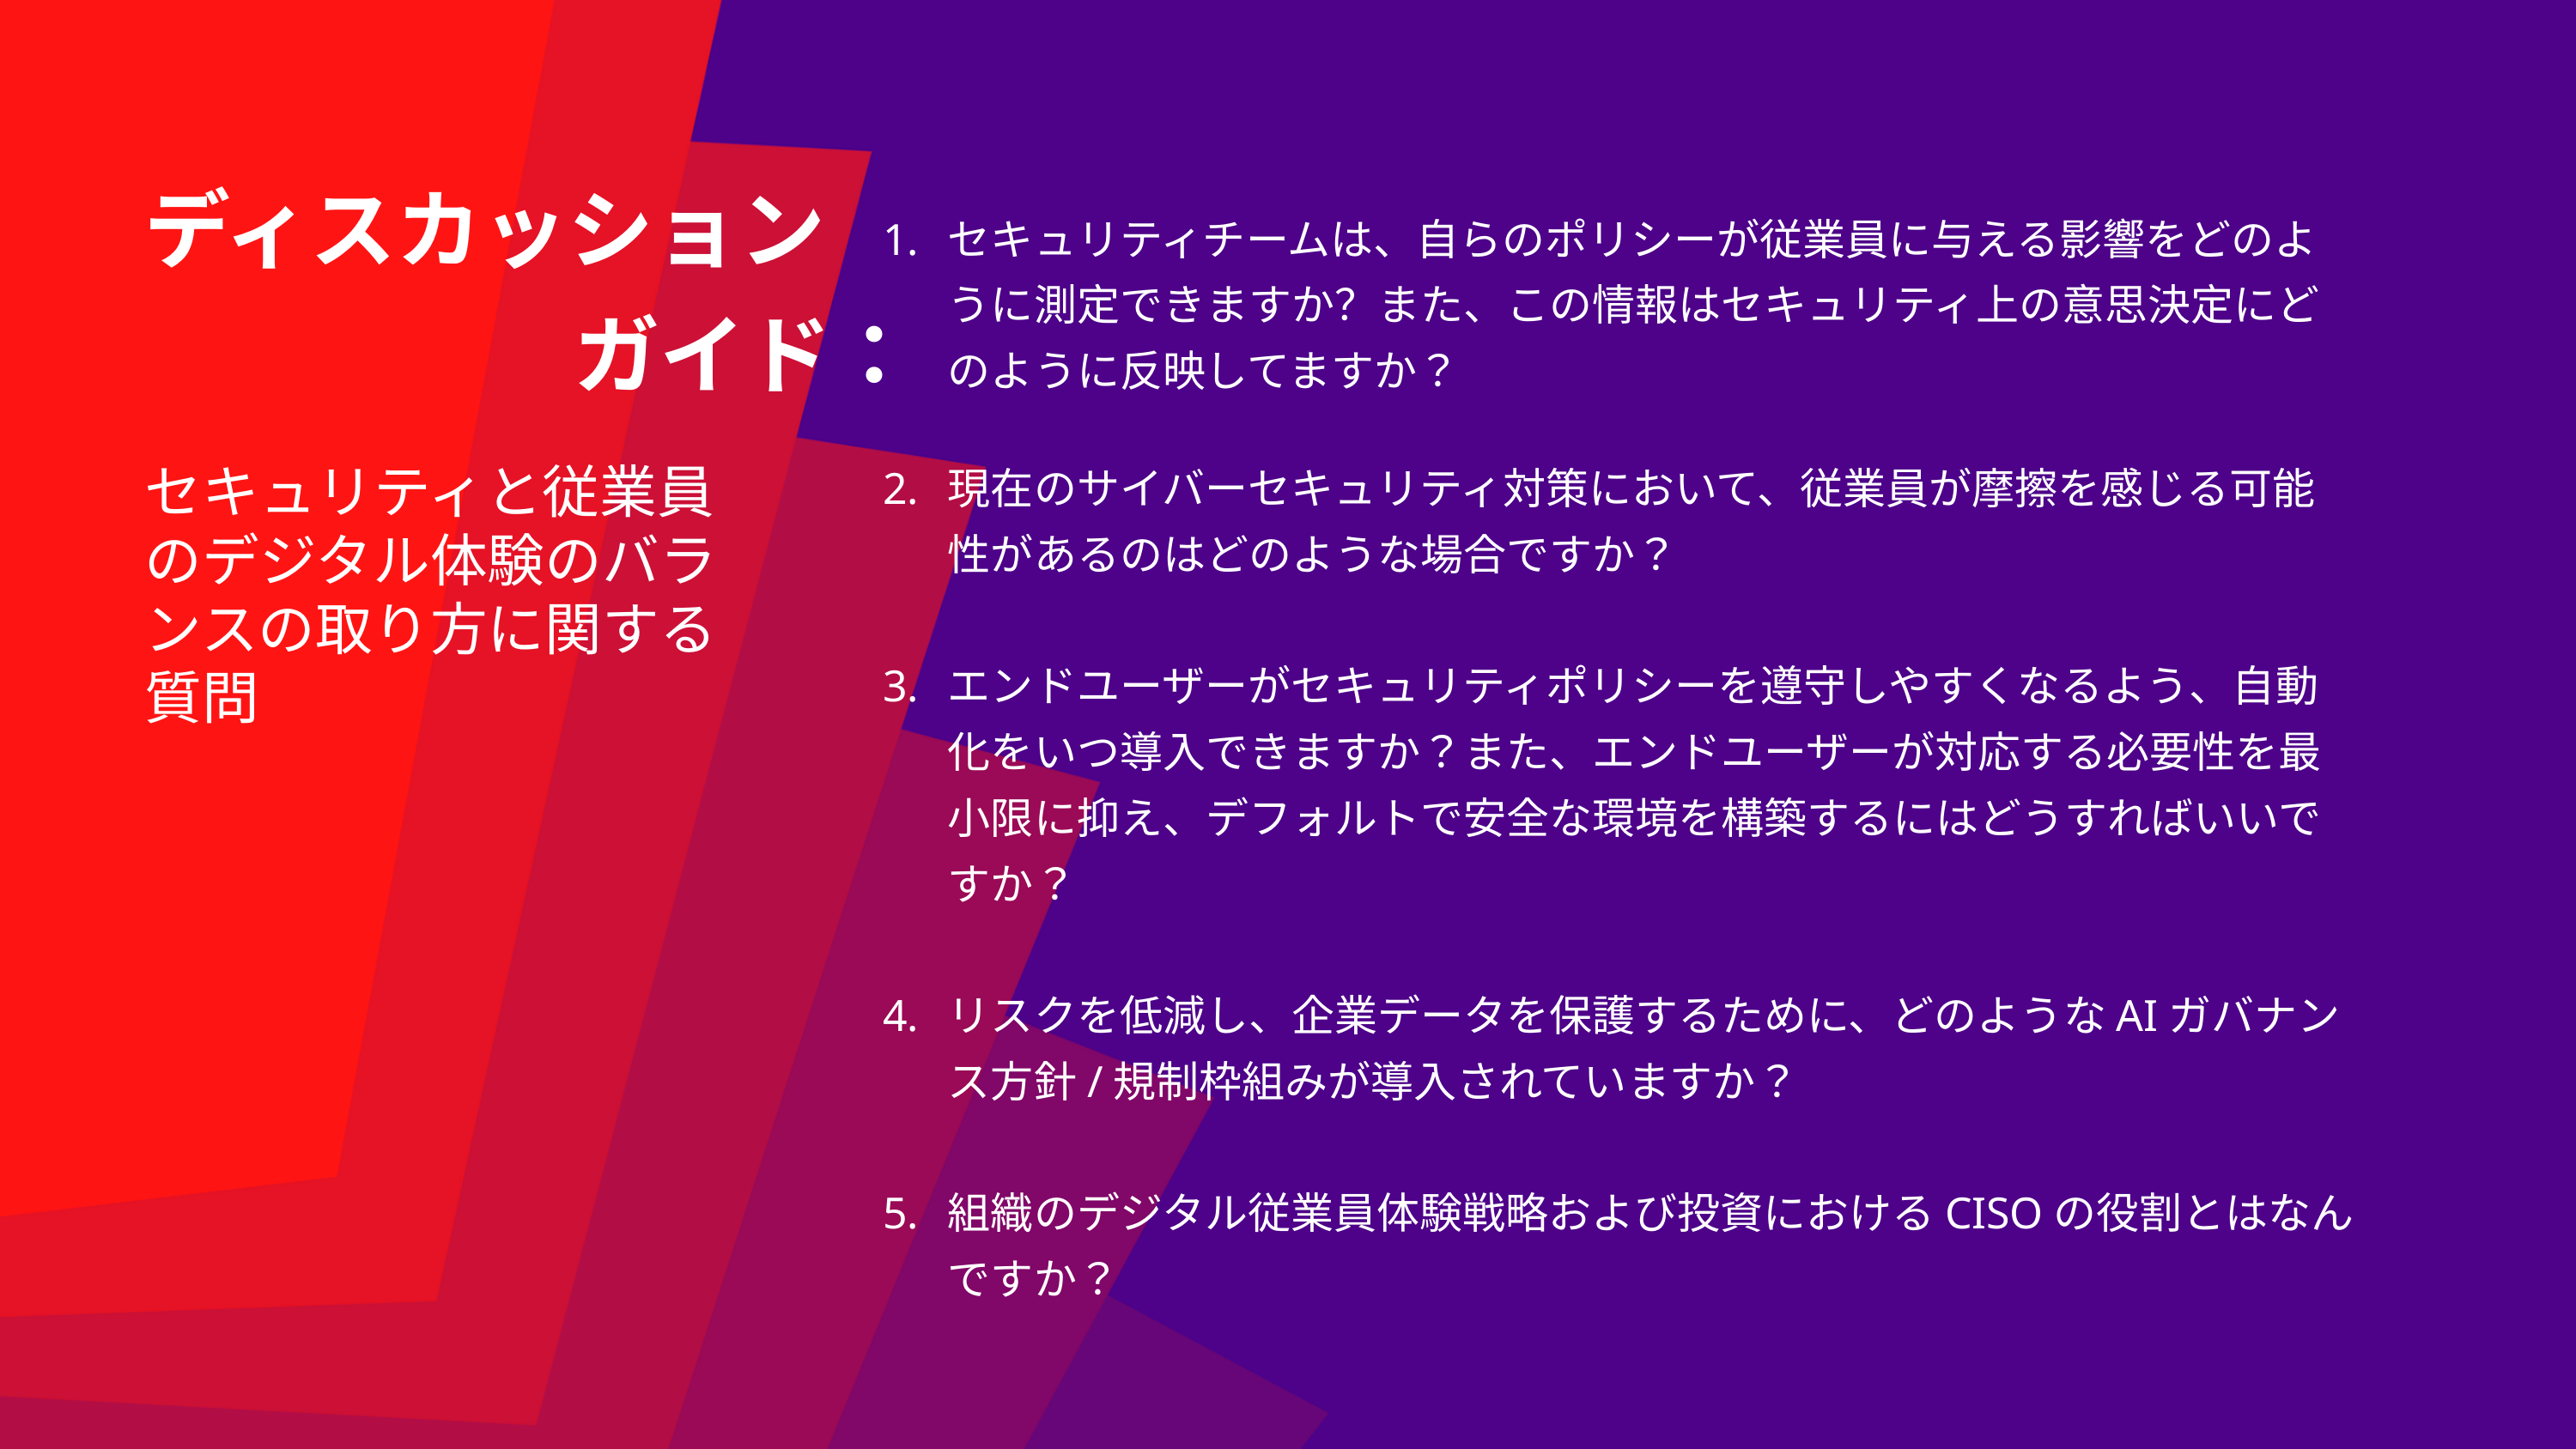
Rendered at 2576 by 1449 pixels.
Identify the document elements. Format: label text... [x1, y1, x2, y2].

text_box セキュリティチームは、自らのポリシーが従業員に与える影響をどのように測定できますか？また、この情報はセキュリティ上の意思決定にどのように反映してますか？ 現在のサイバーセキュリティ対策において、従業員が摩擦を感じる可能性があるのはどのような場合ですか？ エンドユーザーがセキュリティポリシーを遵守しやすくなるよう、自動化をいつ導入できますか？また、エンドユーザーが対応する必要性を最小限に抑え、デフォルトで安全な環境を構築するにはどうすればいいですか？ リスクを低減し、企業データを保護するために、どのようなAIガバナンス方針/規制枠組みが導入されていますか？ 組織のデジタル従業員体験戦略および投資におけるCISOの役割とはなんですか？ [850, 197, 2355, 1304]
text_box ディスカッション ガイド： [144, 153, 988, 404]
picture [0, 0, 2576, 1449]
text_box セキュリティと従業員のデジタル体験のバランスの取り方に関する質問 [144, 455, 754, 731]
